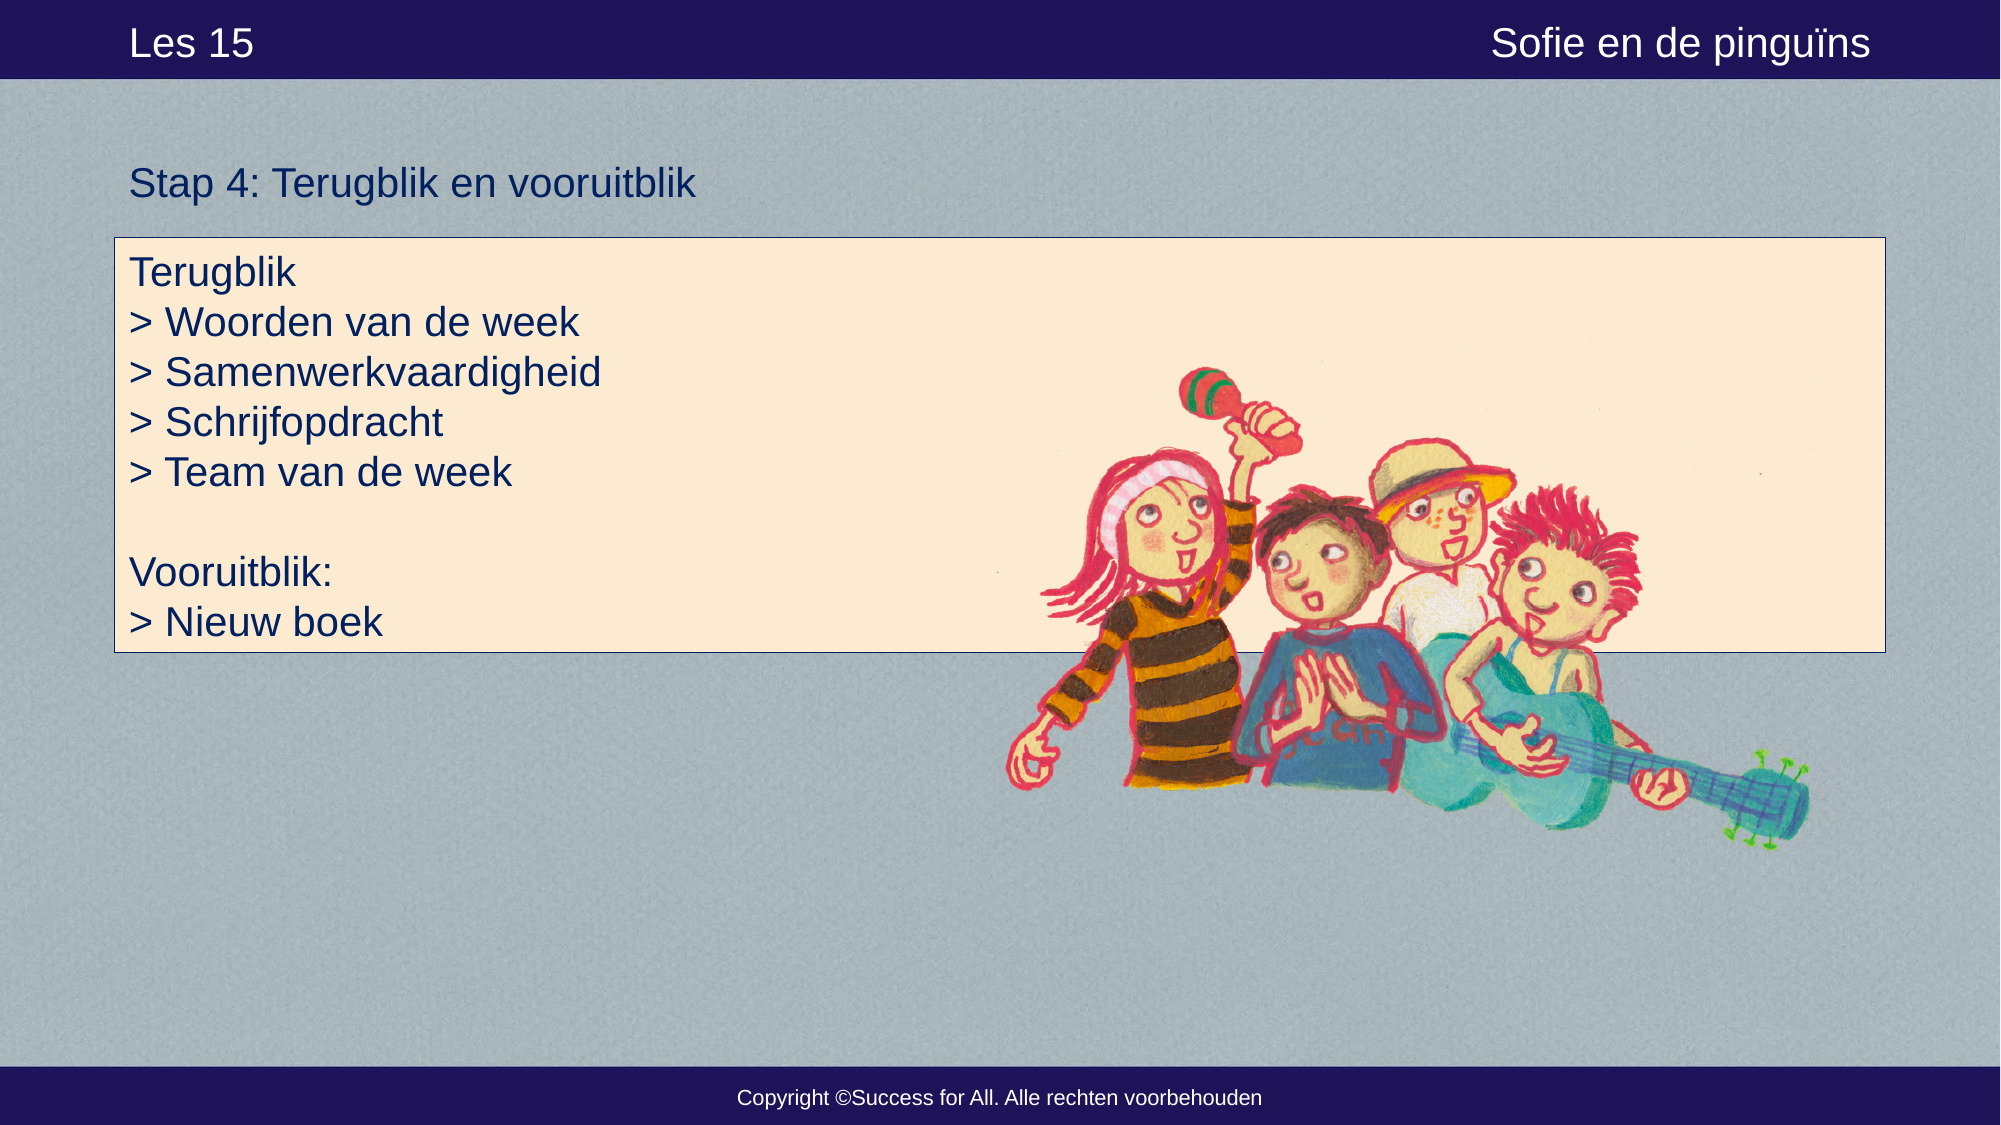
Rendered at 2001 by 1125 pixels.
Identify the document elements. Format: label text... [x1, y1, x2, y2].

text_box Sofie en de pinguïns [999, 8, 1886, 73]
text_box Les 15 [114, 8, 354, 73]
text_box Stap 4: Terugblik en vooruitblik [113, 148, 1635, 214]
text_box Terugblik > Woorden van de week > Samenwerkvaardigheid > Schrijfopdracht > Team van de week Vooruitblik: > Nieuw boek [114, 237, 1886, 653]
picture [0, 0, 2001, 1125]
text_box Copyright ©Success for All. Alle rechten voorbehouden [0, 1076, 2000, 1125]
